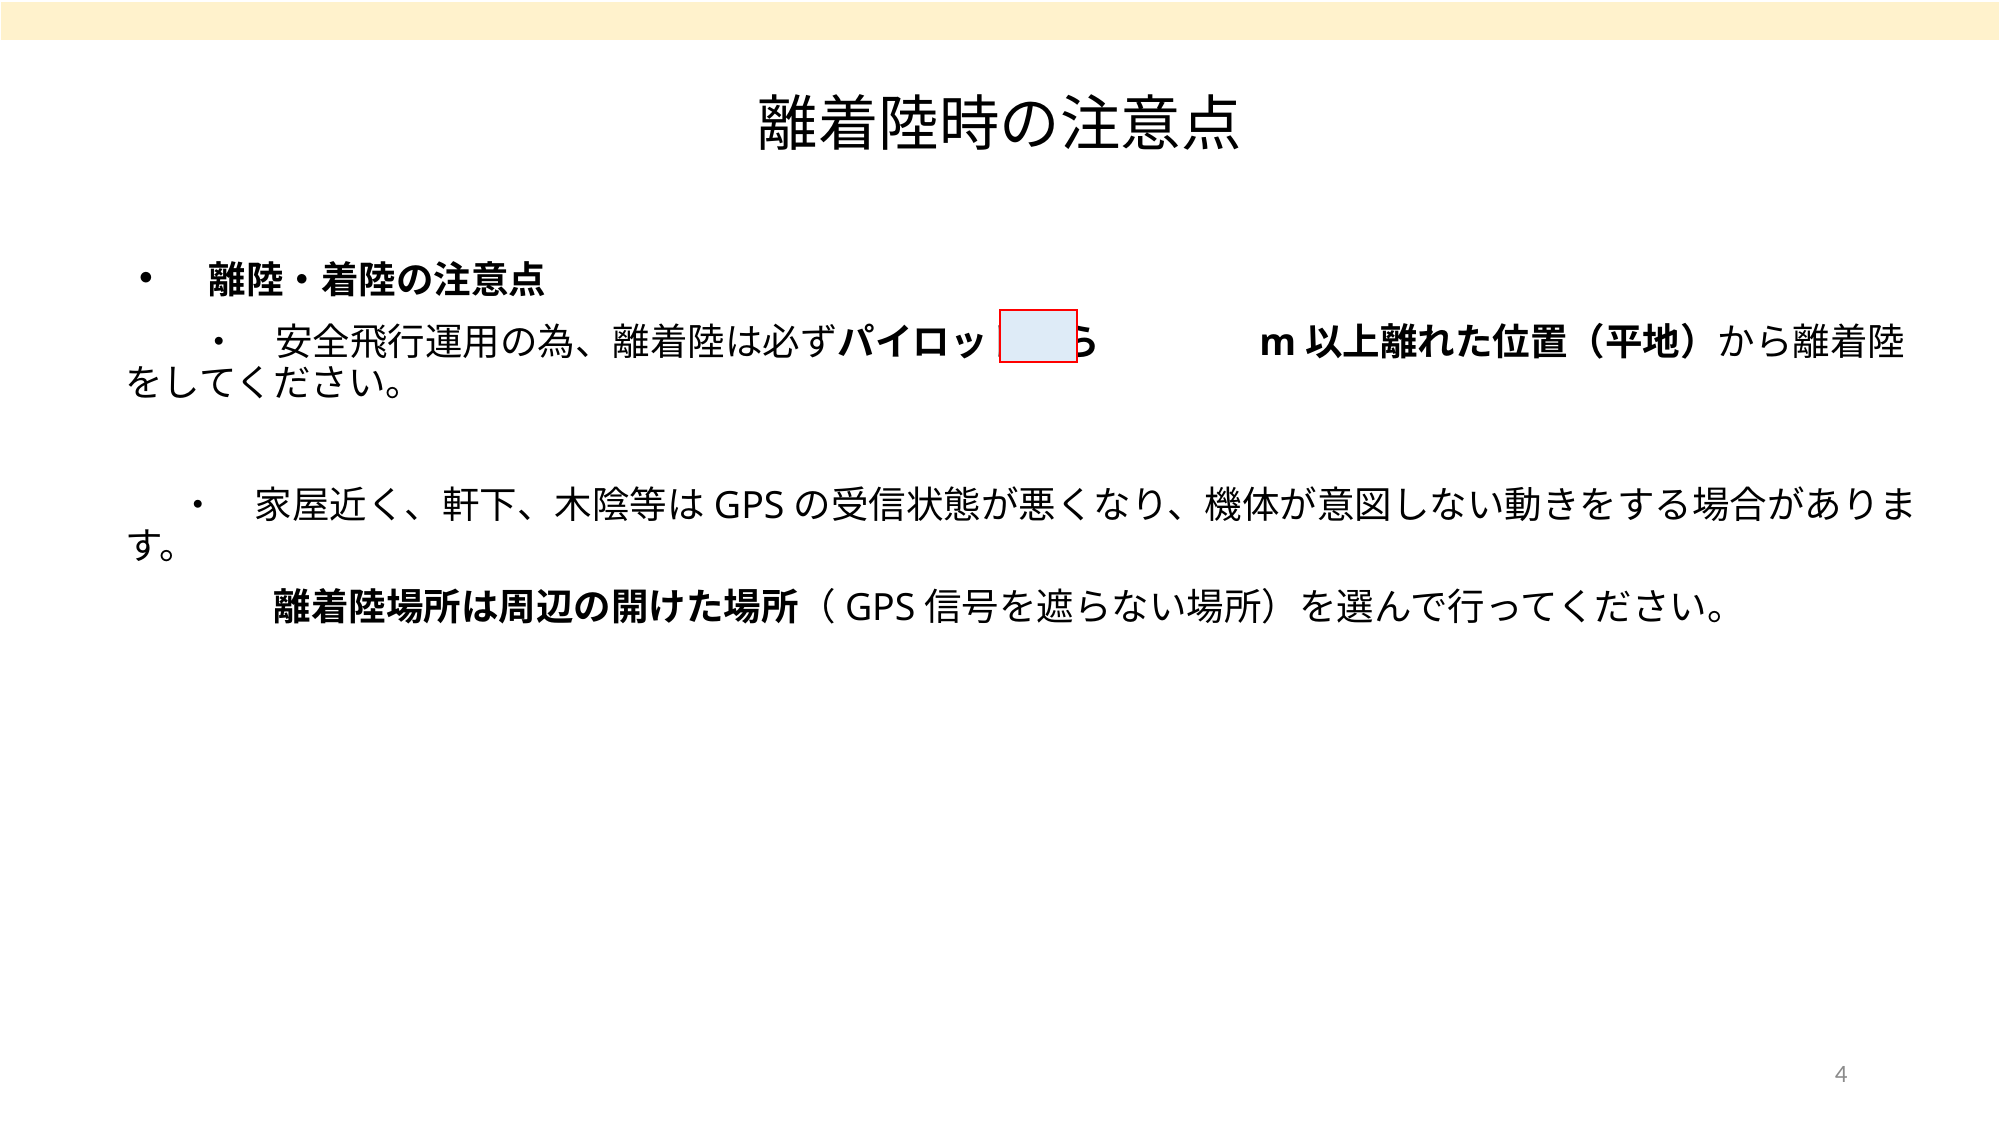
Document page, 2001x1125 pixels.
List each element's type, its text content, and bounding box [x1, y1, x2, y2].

text_box [999, 309, 1078, 363]
slide_number 4 [1412, 1042, 1863, 1103]
list ・ 離陸・着陸の注意点 ・ 安全飛行運用の為、離着陸は必ずパイロットから m以上離れた位置（平地）から離着陸をしてください。 ・ 家屋近く、軒下、木陰等はGPSの受信状態が悪くなり、機体が意図しない動きをする場合があります。 離着陸場所は周辺の開けた場所（GPS信号を遮らない場所）を選んで行ってください。 [99, 249, 1948, 1013]
title 離着陸時の注意点 [137, 59, 1863, 193]
text_box [0, 0, 2000, 42]
